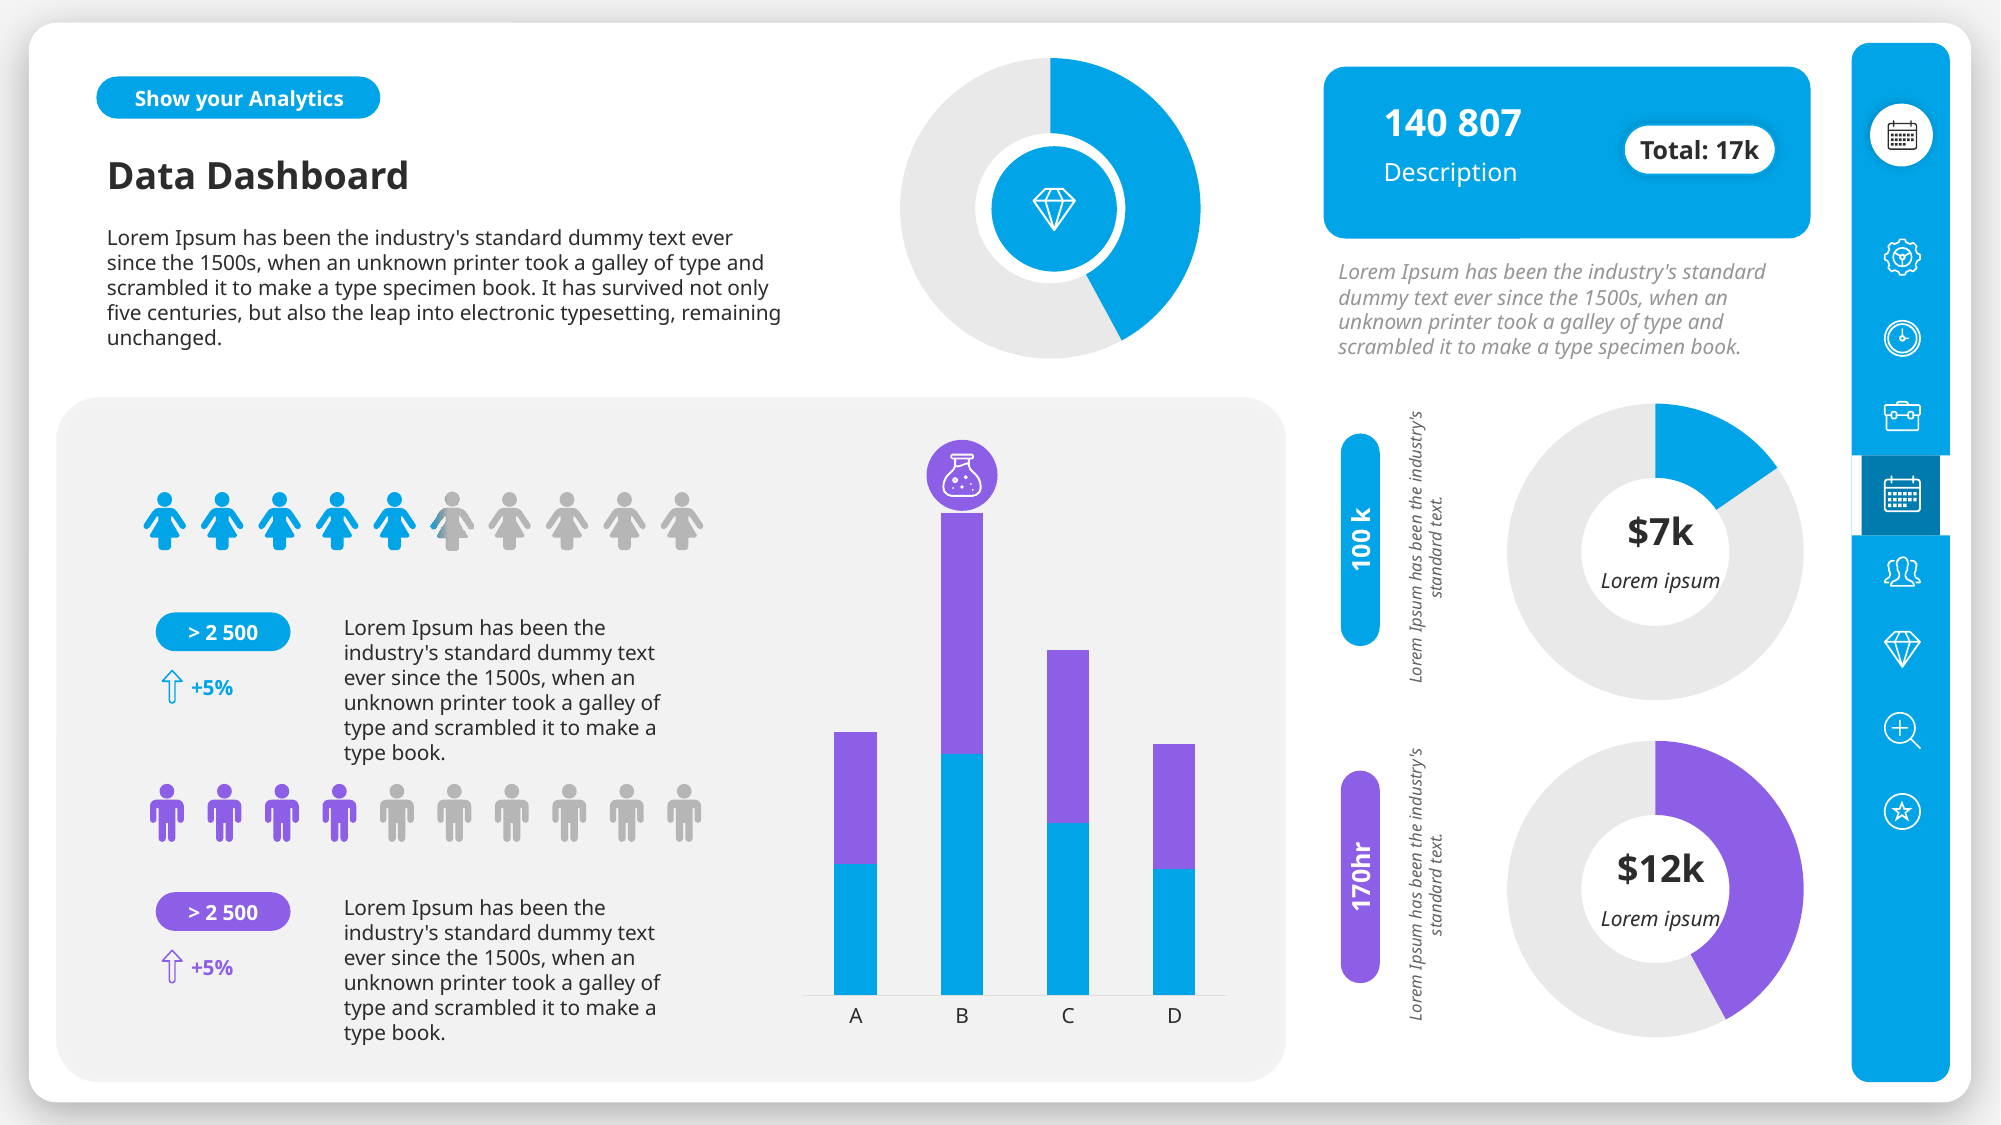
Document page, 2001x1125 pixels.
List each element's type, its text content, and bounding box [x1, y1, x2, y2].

text_box 100 k [1339, 432, 1381, 648]
text_box [373, 492, 416, 551]
text_box [95, 77, 108, 118]
text_box Lorem Ipsum has been the industry's standard dummy text ever since the 1500s, when an unknown printer took a galley of type and scrambled it to make a type specimen book. It has survived not only five centuries, but also the leap into electronic typesetting, remaining unchanged. [92, 217, 803, 358]
text_box [150, 783, 184, 842]
text_box 140 807 [1368, 91, 1649, 148]
text_box [609, 783, 644, 842]
chart [887, 57, 1221, 359]
text_box [667, 783, 702, 842]
text_box [370, 78, 382, 117]
text_box Lorem Ipsum has been the industry's standard dummy text ever since the 1500s, when an unknown printer took a galley of type and scrambled it to make a type book. [329, 607, 708, 773]
text_box Lorem Ipsum has been the industry's standard dummy text ever since the 1500s, when an unknown printer took a galley of type and scrambled it to make a type specimen book. [1323, 251, 1811, 367]
text_box Show your Analytics [108, 77, 370, 118]
text_box [494, 783, 529, 842]
text_box [161, 669, 183, 704]
text_box [1850, 41, 1951, 1084]
text_box Lorem Ipsum has been the industry's standard dummy text ever since the 1500s, when an unknown printer took a galley of type and scrambled it to make a type book. [329, 887, 708, 1052]
text_box [1869, 102, 1934, 168]
text_box [430, 492, 474, 551]
text_box [322, 783, 357, 842]
text_box [258, 492, 301, 551]
text_box [926, 438, 998, 468]
text_box [143, 492, 186, 551]
text_box > 2 500 [154, 891, 292, 932]
text_box [488, 492, 531, 551]
text_box [552, 783, 587, 842]
text_box [1883, 238, 1921, 276]
text_box +5% [190, 667, 299, 707]
text_box [437, 783, 472, 842]
text_box [545, 492, 589, 551]
text_box Total: 17k [1622, 123, 1777, 176]
text_box [380, 783, 414, 842]
text_box +5% [190, 946, 299, 987]
text_box [1883, 556, 1921, 587]
text_box [1887, 120, 1918, 150]
text_box [1883, 711, 1921, 749]
text_box [200, 492, 244, 551]
text_box Lorem Ipsum has been the industry's standard text. [1397, 390, 1453, 705]
text_box Data Dashboard [92, 144, 801, 205]
text_box [603, 492, 646, 551]
text_box [1322, 65, 1812, 240]
text_box [1883, 630, 1921, 668]
text_box [1883, 319, 1921, 357]
text_box [265, 783, 299, 842]
text_box [207, 783, 242, 842]
text_box [161, 949, 183, 984]
text_box [660, 492, 704, 551]
text_box Lorem Ipsum has been the industry's standard text. [1397, 727, 1453, 1043]
chart [1498, 736, 1820, 1041]
chart [793, 468, 1236, 1041]
text_box [315, 492, 359, 551]
text_box [1883, 400, 1921, 432]
text_box 170hr [1339, 769, 1381, 985]
text_box Description [1368, 148, 1649, 194]
text_box [950, 453, 974, 468]
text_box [1851, 455, 1950, 536]
text_box [1883, 793, 1921, 830]
chart [1498, 399, 1820, 704]
text_box [55, 396, 1288, 1084]
text_box > 2 500 [154, 611, 292, 653]
